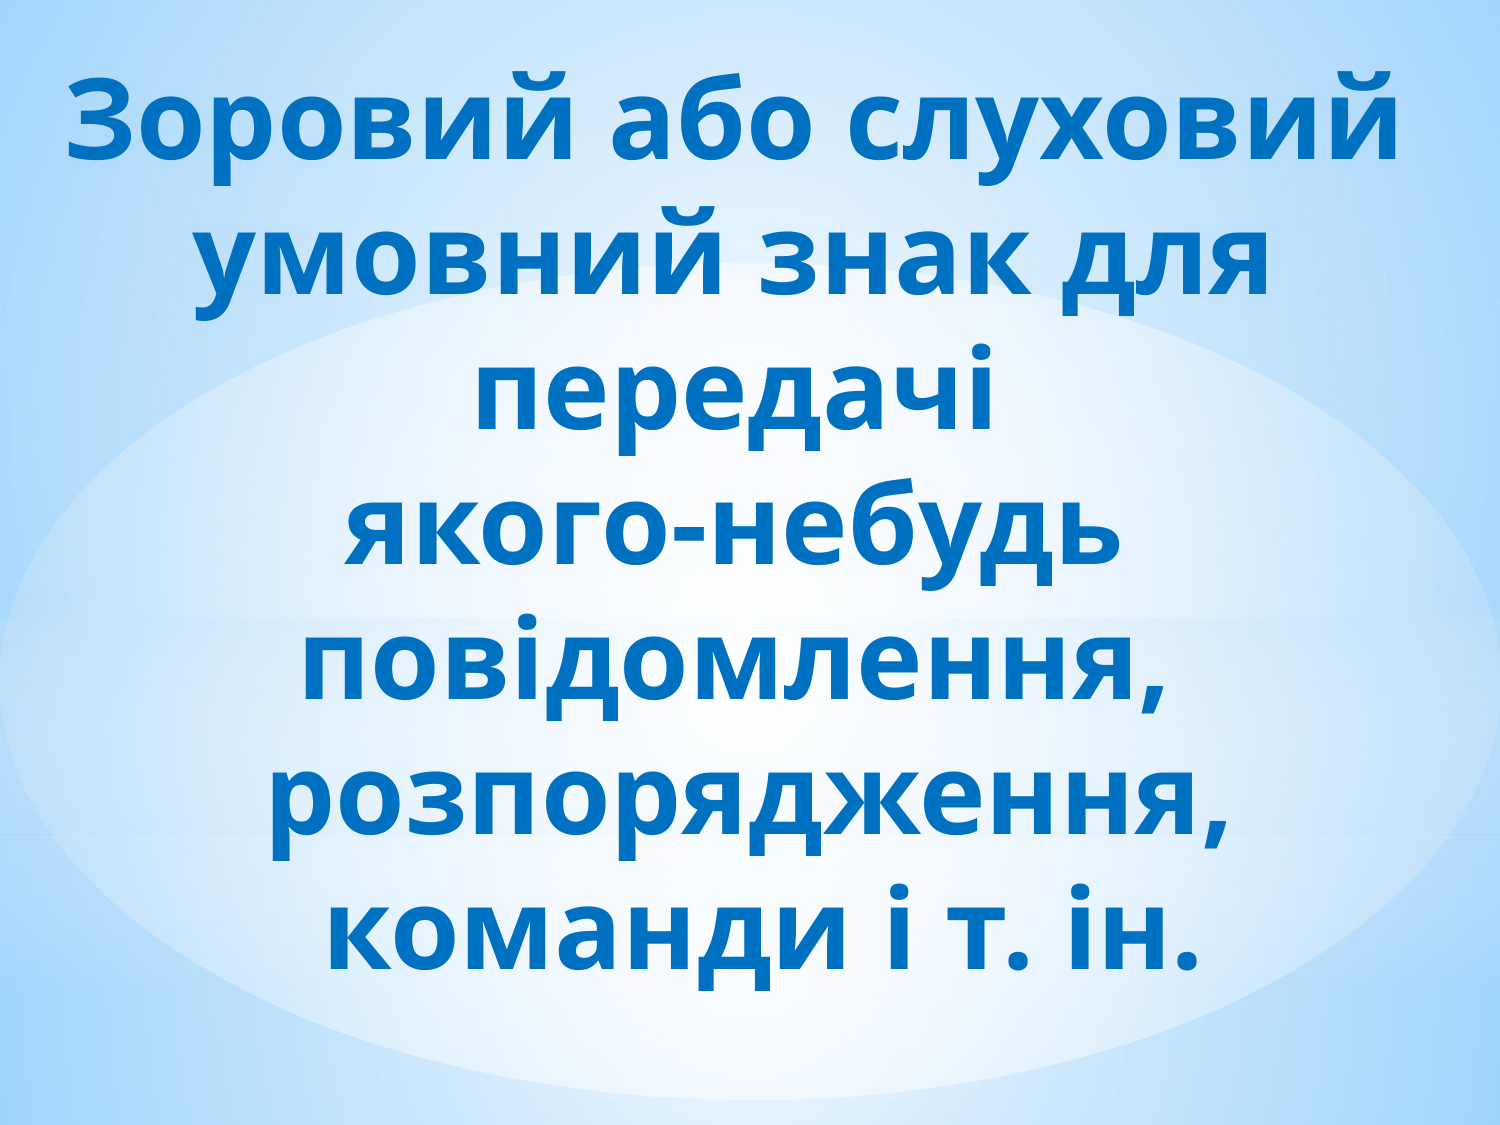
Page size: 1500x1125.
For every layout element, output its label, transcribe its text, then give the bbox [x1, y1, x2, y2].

text_box Зоровий або слуховий умовний знак для передачі якого-небудь повідомлення, розпорядження, команди і т. ін. [48, 39, 1450, 1000]
